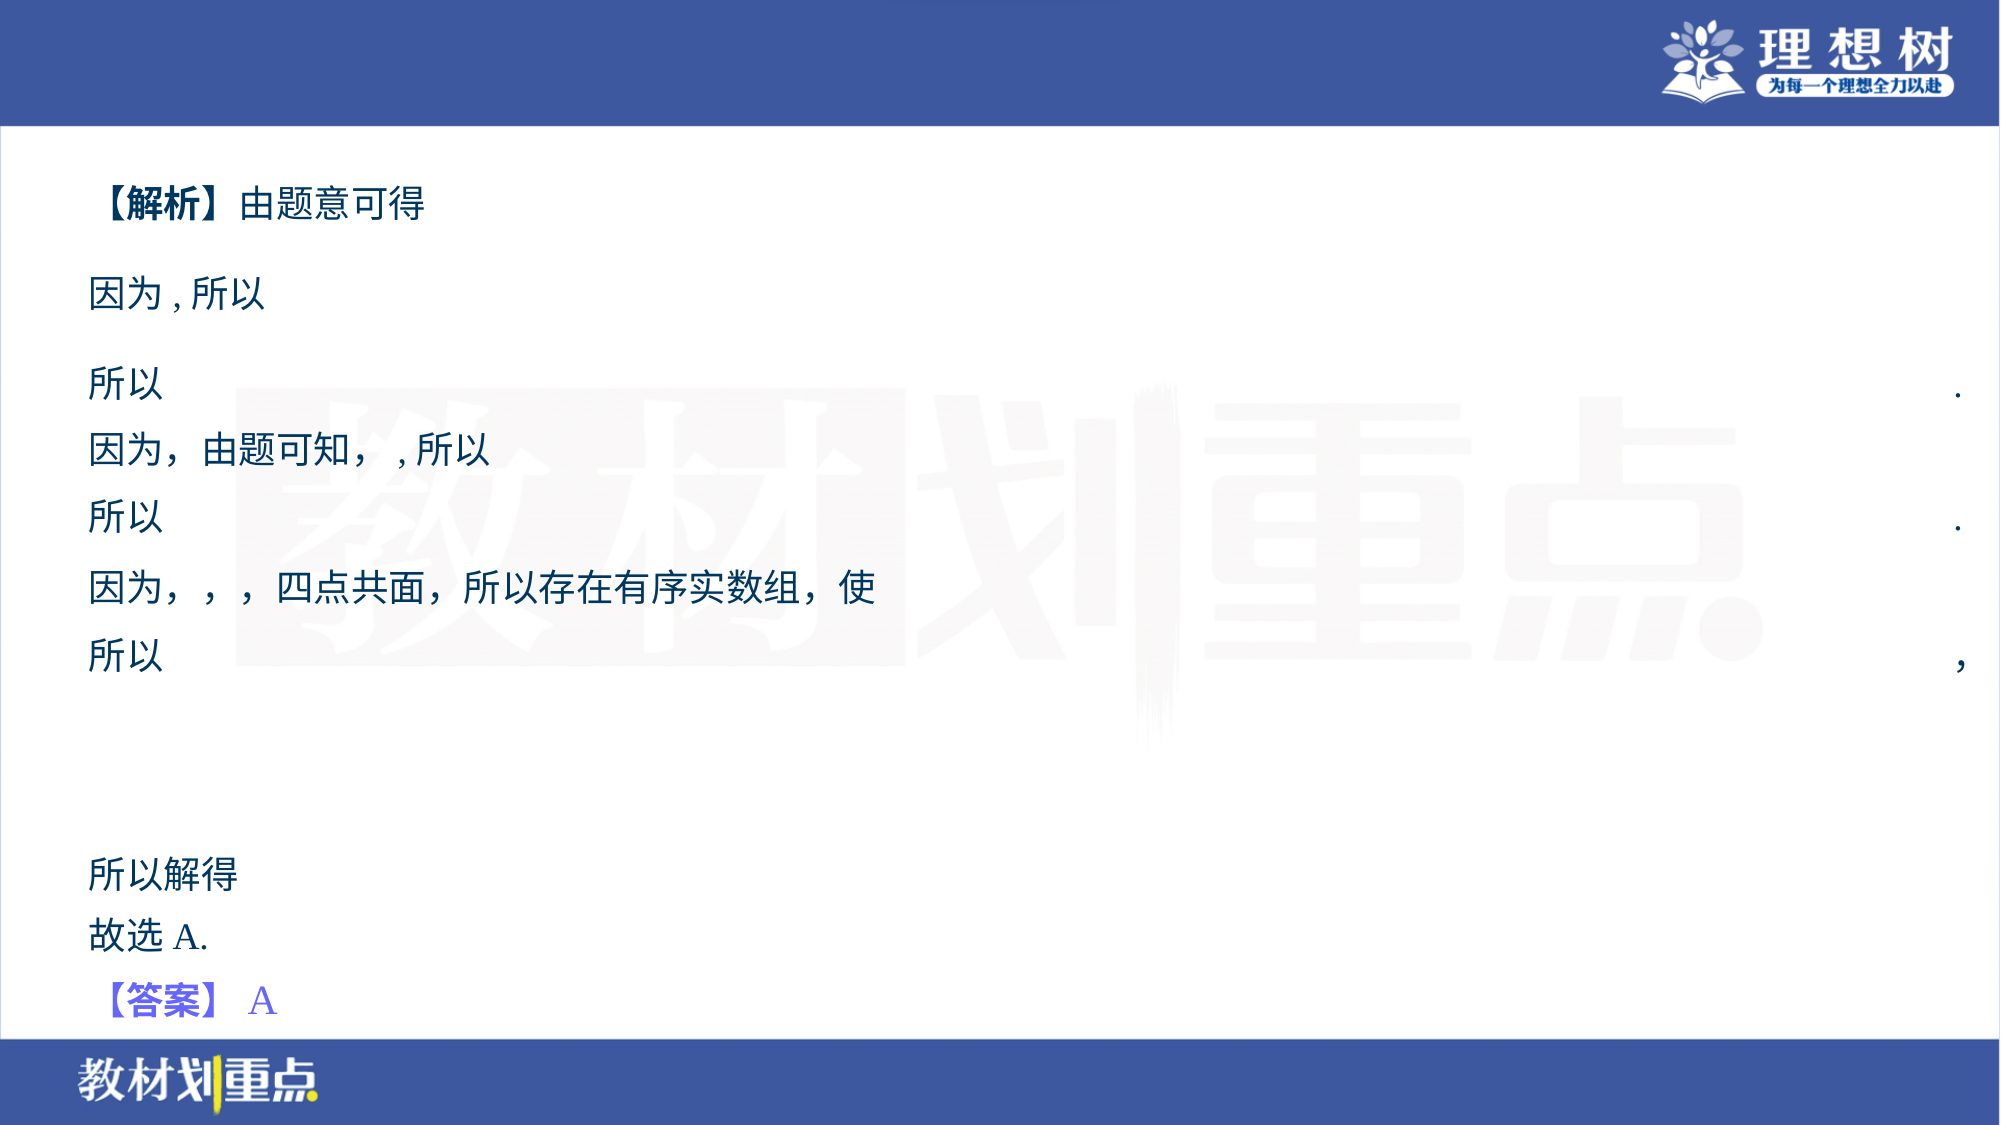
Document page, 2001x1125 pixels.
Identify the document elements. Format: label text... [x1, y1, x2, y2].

picture [0, 0, 2000, 1125]
text_box 【答案】A [88, 954, 1911, 1017]
